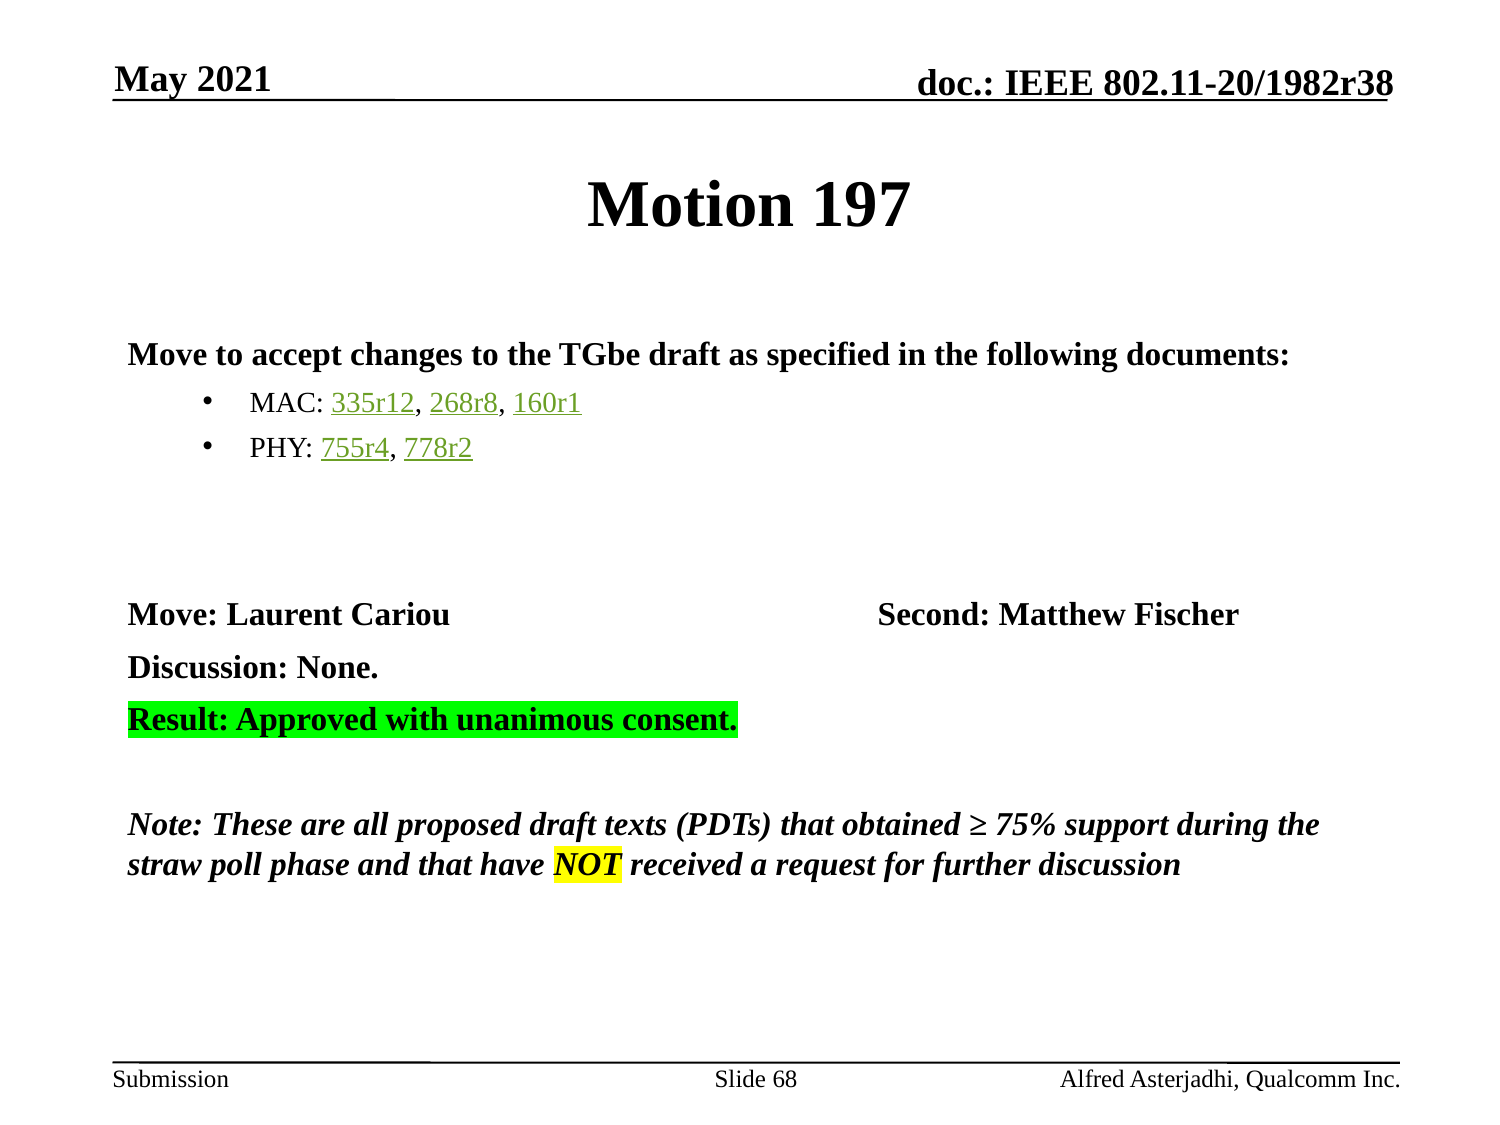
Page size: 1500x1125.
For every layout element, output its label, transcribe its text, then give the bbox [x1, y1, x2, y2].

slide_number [114, 54, 423, 100]
slide_number Slide 68 [712, 1061, 800, 1123]
title Motion 197 [112, 112, 1388, 288]
footer Alfred Asterjadhi, Qualcomm Inc. [878, 1061, 1402, 1093]
list Move to accept changes to the TGbe draft as specified in the following documents: MAC: 335r12, 268r8, 160r1 PHY: 755r4, 778r2 Move: Laurent Cariou Second: Matthew Fischer Discussion: None. Result: Approved with unanimous consent. Note: These are all proposed draft texts (PDTs) that obtained ≥ 75% support during the straw poll phase and that have NOT received a request for further discussion [112, 324, 1388, 1000]
